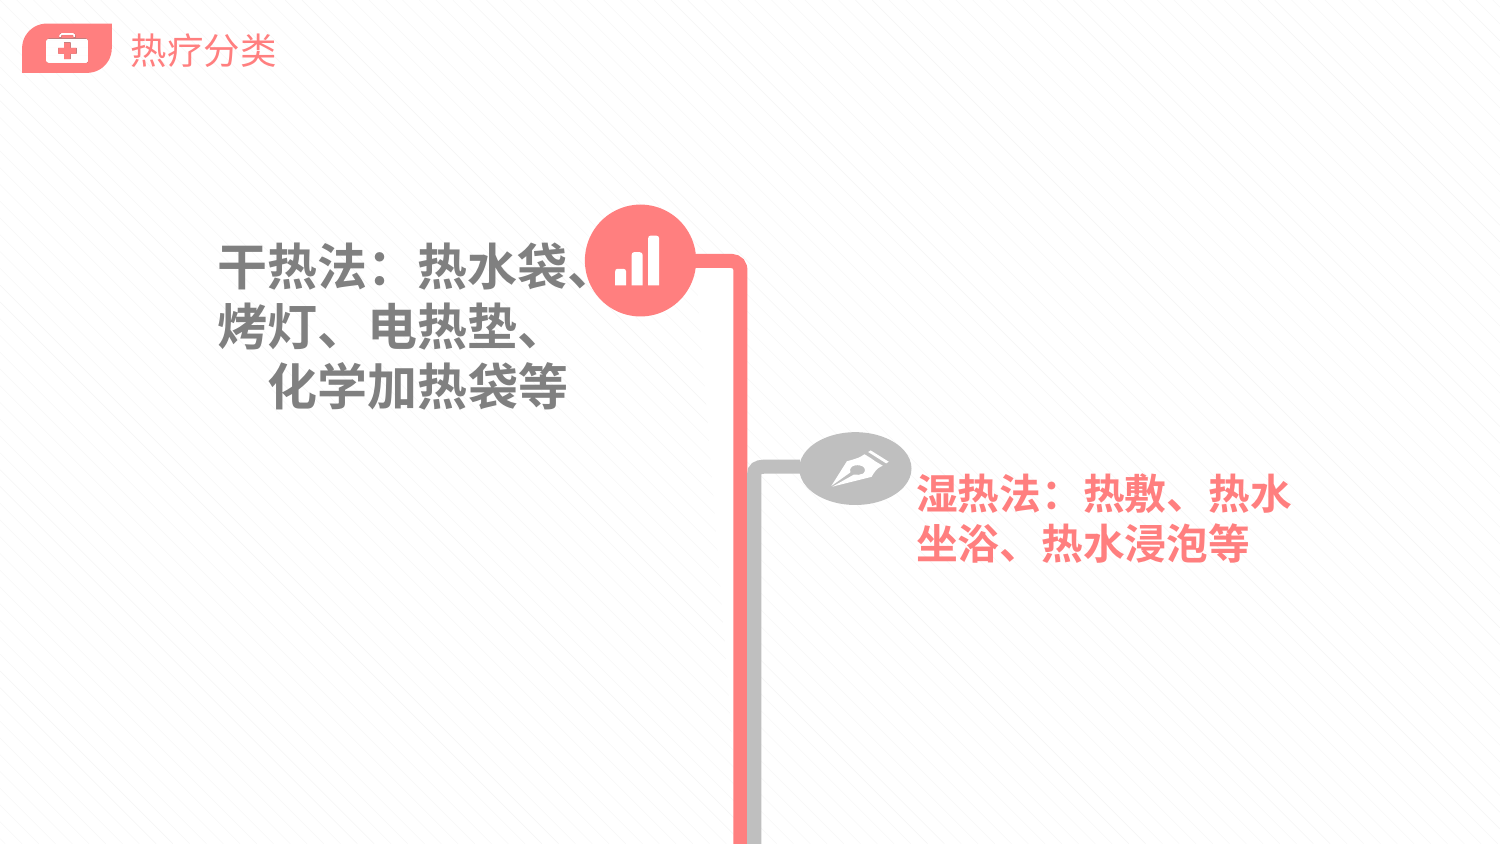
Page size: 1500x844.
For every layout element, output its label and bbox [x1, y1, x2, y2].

text_box [901, 417, 1343, 618]
text_box [754, 432, 912, 844]
text_box [584, 204, 741, 844]
text_box [194, 209, 568, 418]
text_box [21, 20, 767, 81]
